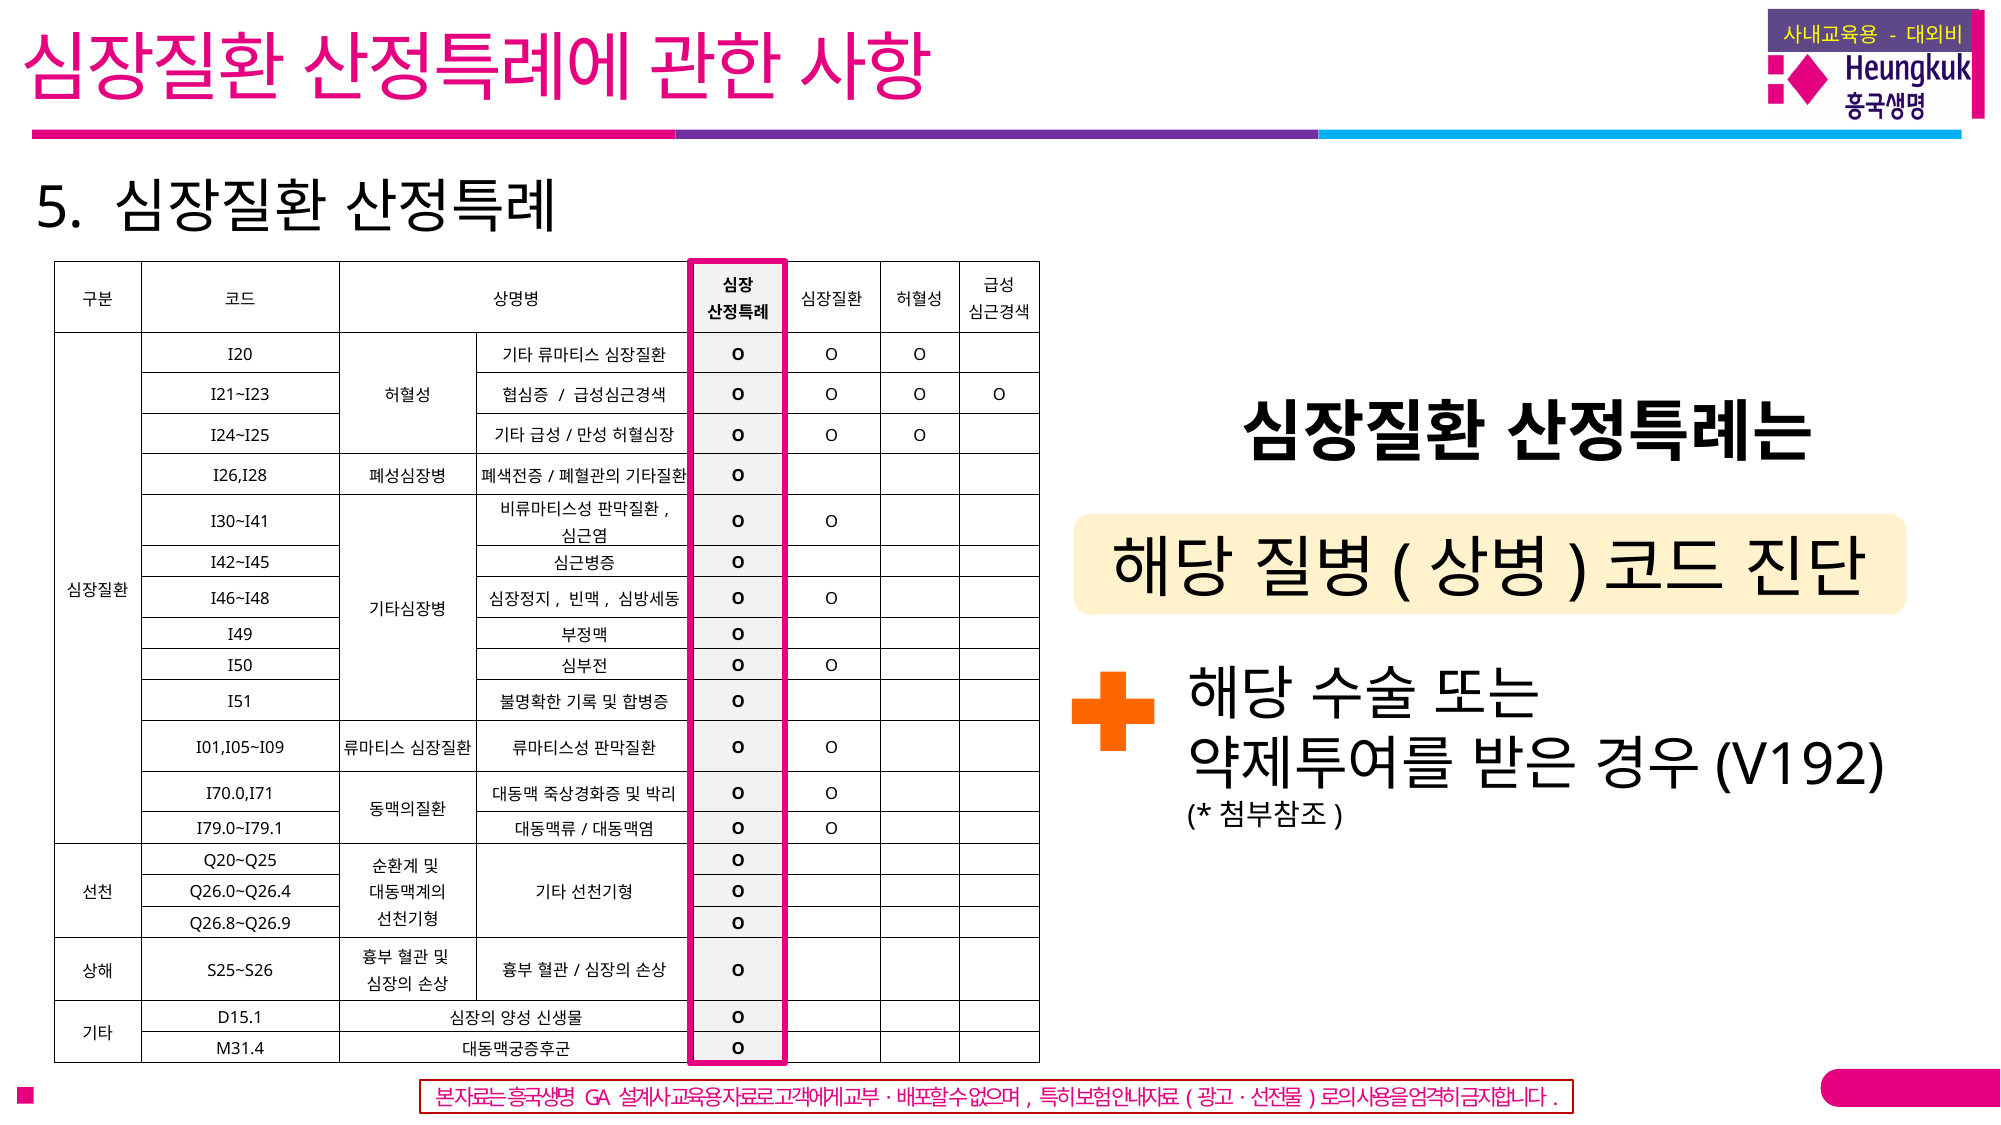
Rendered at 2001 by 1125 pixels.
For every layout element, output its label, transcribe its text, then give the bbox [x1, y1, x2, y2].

table_cell 순환계 및 대동맥계의 선천기형 [340, 844, 476, 937]
table_cell [881, 577, 959, 617]
table_cell [786, 1032, 880, 1062]
table_cell 대동맥 죽상경화증 및 박리 [477, 772, 690, 811]
table_cell [960, 577, 1039, 617]
table_cell S25~S26 [142, 938, 339, 1000]
table_cell 심장의 양성 신생물 [340, 1001, 690, 1031]
table_cell [786, 618, 880, 648]
table_header 심장질환 [786, 262, 880, 332]
table_cell [960, 875, 1039, 906]
table_cell 흉부 혈관 및 심장의 손상 [340, 938, 476, 1000]
table_cell [881, 875, 959, 906]
table_cell [881, 1032, 959, 1062]
table_cell [786, 680, 880, 720]
table_cell 기타 [55, 1001, 141, 1062]
table_cell Q20~Q25 [142, 844, 339, 874]
table_cell I70.0,I71 [142, 772, 339, 811]
table_cell I49 [142, 618, 339, 648]
table_cell O [881, 333, 959, 372]
table_cell [960, 1001, 1039, 1031]
table_cell [960, 618, 1039, 648]
table_cell [881, 812, 959, 843]
table_cell [881, 680, 959, 720]
table_cell O [786, 649, 880, 679]
text_box 해당 질병(상병)코드 진단 [1073, 513, 1907, 615]
table_cell I24~I25 [142, 414, 339, 453]
table_cell [881, 844, 959, 874]
table_cell [960, 546, 1039, 576]
table_cell [786, 546, 880, 576]
table_cell [786, 1001, 880, 1031]
table_cell 부정맥 [477, 618, 690, 648]
table_header 코드 [142, 262, 339, 332]
table_header 구분 [55, 262, 141, 332]
table_header 허혈성 [881, 262, 959, 332]
table_cell [960, 495, 1039, 545]
table_cell [960, 844, 1039, 874]
table_cell [960, 907, 1039, 937]
table_cell [960, 333, 1039, 372]
table_cell [881, 454, 959, 494]
table_cell 대동맥궁증후군 [340, 1032, 690, 1062]
table_cell O [786, 577, 880, 617]
table_cell I01,I05~I09 [142, 721, 339, 771]
table_cell 비류마티스성 판막질환, 심근염 [477, 495, 690, 545]
table_cell 류마티스 심장질환 [340, 721, 476, 771]
table_cell [960, 649, 1039, 679]
table_cell O [786, 812, 880, 843]
table_cell [881, 907, 959, 937]
table_cell [960, 1032, 1039, 1062]
table_cell [786, 907, 880, 937]
table_cell 기타심장병 [340, 495, 476, 720]
text_box 5. 심장질환 산정특례 [21, 155, 1042, 254]
table_cell 심근병증 [477, 546, 690, 576]
table_cell I46~I48 [142, 577, 339, 617]
table_cell I79.0~I79.1 [142, 812, 339, 843]
table_cell 심장질환 [55, 333, 141, 843]
table_cell I30~I41 [142, 495, 339, 545]
table_cell I50 [142, 649, 339, 679]
table_header 급성 심근경색 [960, 262, 1039, 332]
table_cell [881, 1001, 959, 1031]
table_cell O [786, 772, 880, 811]
text_box 해당 수술 또는 약제투여를 받은 경우(V192) (*첨부참조) [1173, 642, 2000, 845]
table_cell [960, 414, 1039, 453]
table_cell O [786, 721, 880, 771]
table_cell M31.4 [142, 1032, 339, 1062]
table_cell 대동맥류/대동맥염 [477, 812, 690, 843]
picture [1767, 52, 1972, 121]
table_cell [881, 618, 959, 648]
table_cell [960, 938, 1039, 1000]
table_cell [960, 772, 1039, 811]
table_cell I42~I45 [142, 546, 339, 576]
table_cell [960, 454, 1039, 494]
table_cell I21~I23 [142, 373, 339, 413]
table_cell O [786, 373, 880, 413]
table_cell [786, 454, 880, 494]
table_cell 협심증 / 급성심근경색 [477, 373, 690, 413]
table_cell I51 [142, 680, 339, 720]
table_cell O [960, 373, 1039, 413]
table_cell O [786, 333, 880, 372]
text_box 심장질환 산정특례는 [1120, 374, 1936, 483]
table_cell I26,I28 [142, 454, 339, 494]
table_cell 심장정지, 빈맥, 심방세동 [477, 577, 690, 617]
table_cell O [881, 373, 959, 413]
table_cell [881, 938, 959, 1000]
table_cell [881, 721, 959, 771]
table_cell 흉부 혈관/심장의 손상 [477, 938, 690, 1000]
table_cell 폐색전증/폐혈관의 기타질환 [477, 454, 690, 494]
table_cell [881, 649, 959, 679]
table_cell 류마티스성 판막질환 [477, 721, 690, 771]
text_box 심장질환 산정특례에 관한 사항 [12, 11, 941, 117]
table_cell 상해 [55, 938, 141, 1000]
table_cell [960, 680, 1039, 720]
table_cell [881, 495, 959, 545]
table_cell 기타 급성/만성 허혈심장 [477, 414, 690, 453]
table_cell Q26.8~Q26.9 [142, 907, 339, 937]
table_cell O [881, 414, 959, 453]
table_cell [960, 812, 1039, 843]
table_cell 심부전 [477, 649, 690, 679]
table_cell [786, 938, 880, 1000]
table_cell [960, 721, 1039, 771]
table_cell [786, 875, 880, 906]
table_cell 선천 [55, 844, 141, 937]
table_cell 기타 선천기형 [477, 844, 690, 937]
table_cell I20 [142, 333, 339, 372]
table_cell 동맥의질환 [340, 772, 476, 843]
table_cell [786, 844, 880, 874]
table_header 상명병 [340, 262, 690, 332]
table_cell O [786, 414, 880, 453]
table_cell 기타 류마티스 심장질환 [477, 333, 690, 372]
table_cell 폐성심장병 [340, 454, 476, 494]
text_box [690, 261, 786, 1064]
table_cell [881, 772, 959, 811]
table_cell Q26.0~Q26.4 [142, 875, 339, 906]
table_cell [881, 546, 959, 576]
table_cell 불명확한 기록 및 합병증 [477, 680, 690, 720]
table_cell D15.1 [142, 1001, 339, 1031]
table_cell O [786, 495, 880, 545]
text_box [1071, 671, 1155, 751]
table_cell 허혈성 [340, 333, 476, 453]
